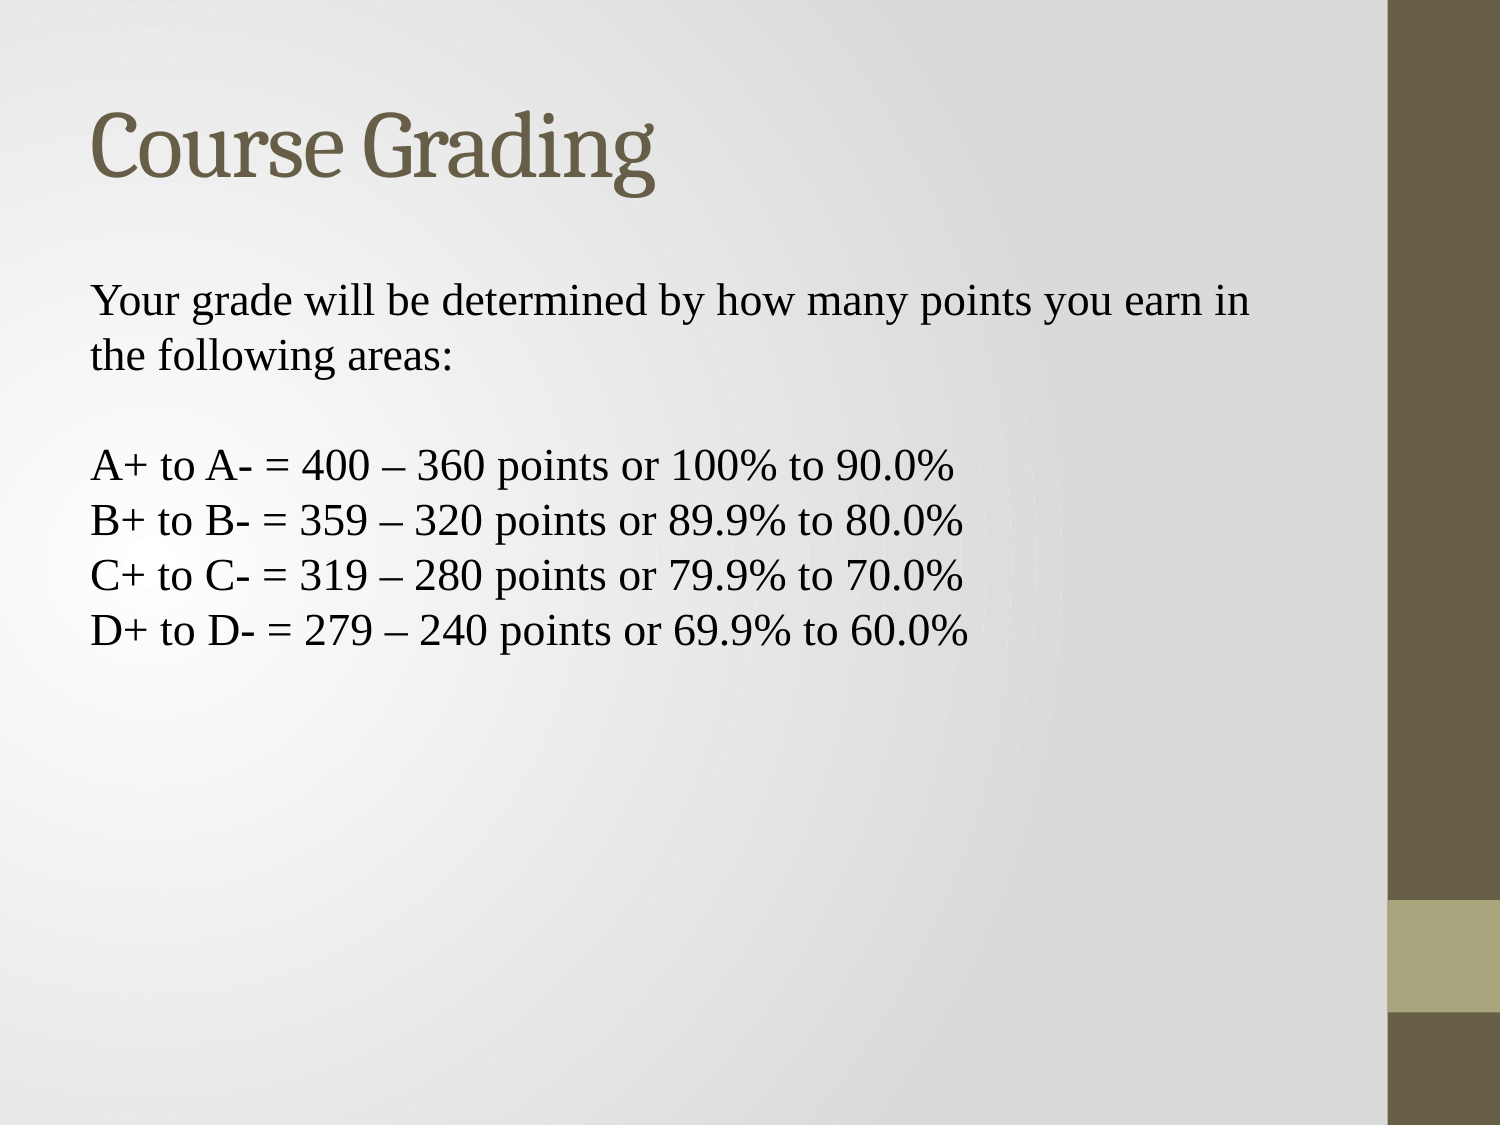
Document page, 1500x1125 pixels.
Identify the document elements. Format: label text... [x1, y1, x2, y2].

title Course Grading [75, 45, 1325, 233]
list Your grade will be determined by how many points you earn in the following areas: A+ to A- = 400 – 360 points or 100% to 90.0% B+ to B- = 359 – 320 points or 89.9% to 80.0% C+ to C- = 319 – 280 points or 79.9% to 70.0% D+ to D- = 279 – 240 points or 69.9% to 60.0% [75, 262, 1325, 1050]
